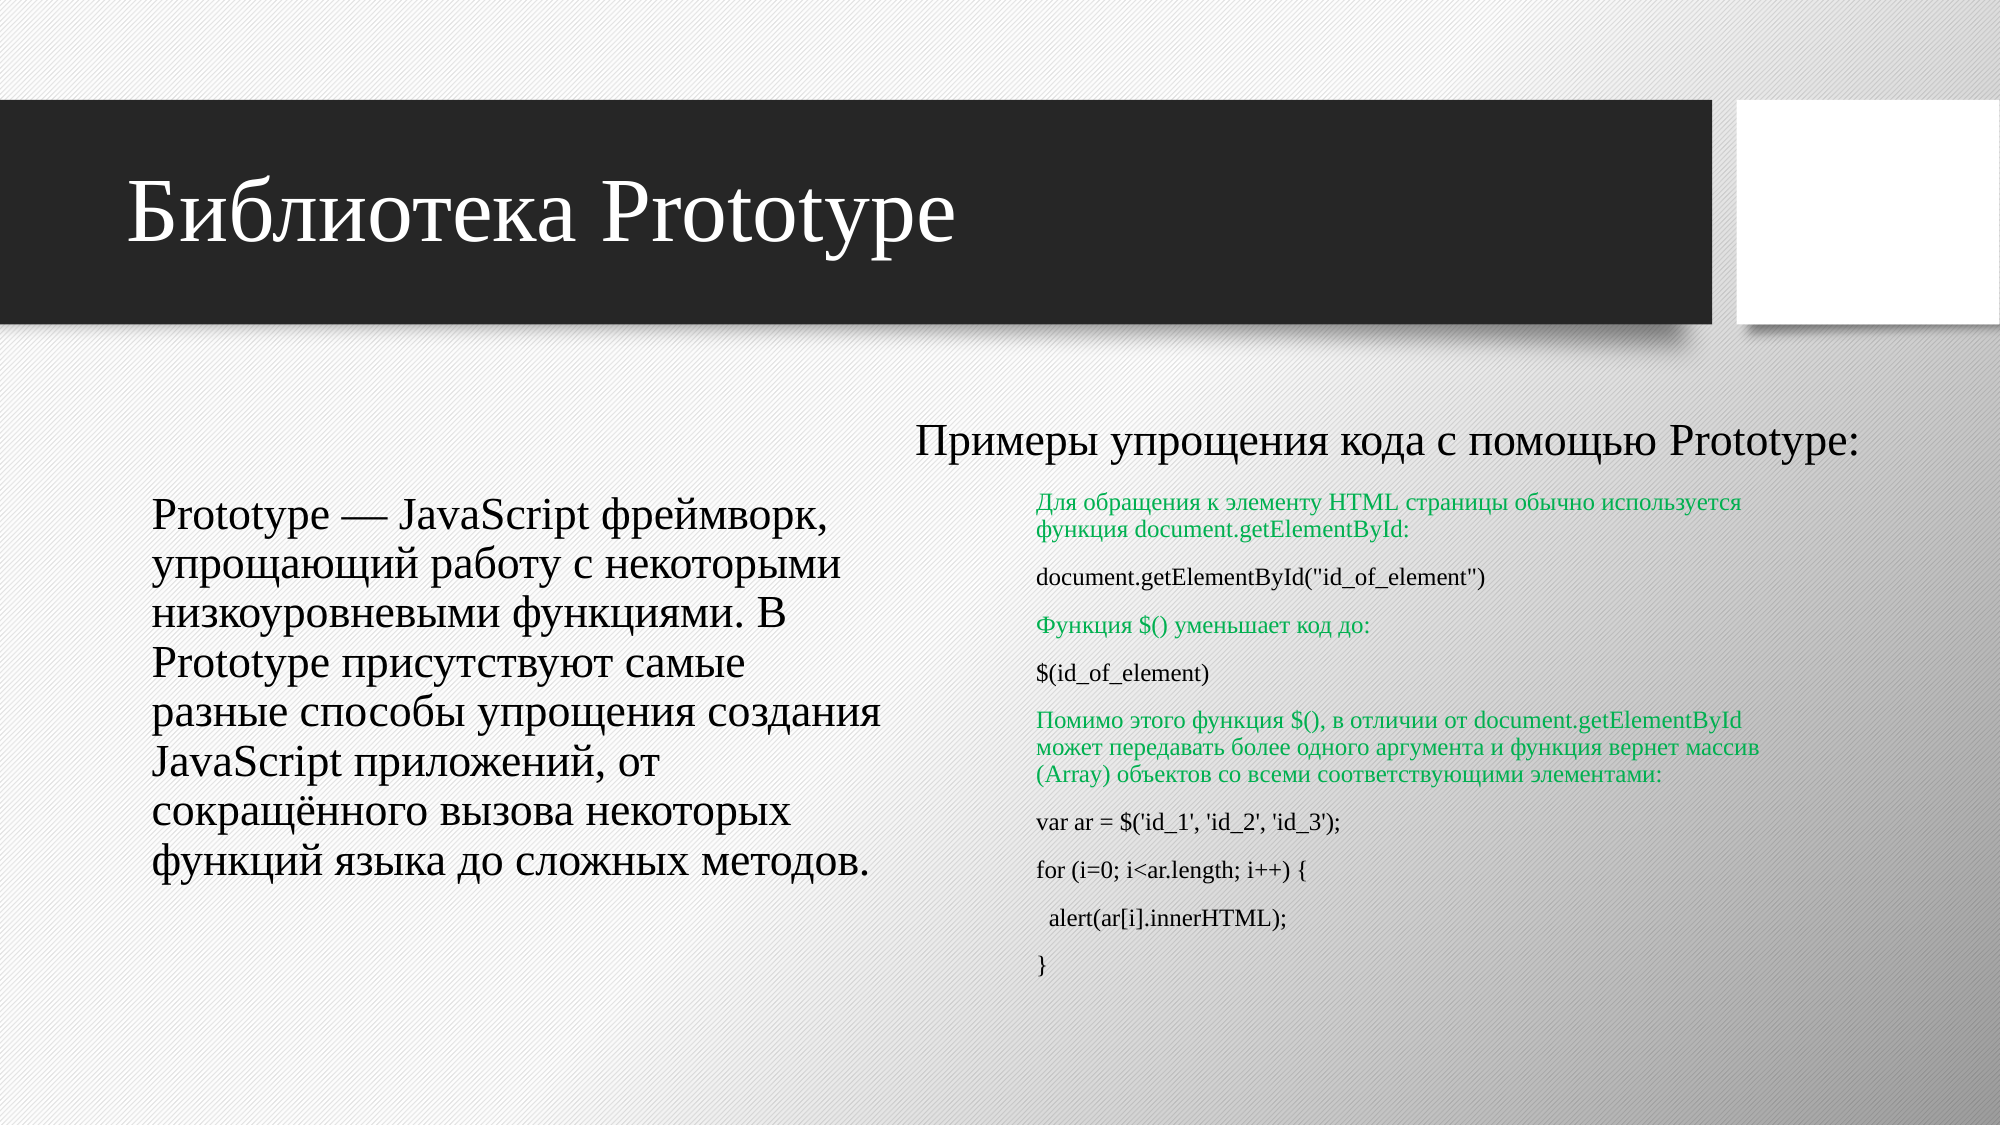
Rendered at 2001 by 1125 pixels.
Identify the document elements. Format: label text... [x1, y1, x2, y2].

picture [1736, 325, 2000, 347]
text_box Prototype — JavaScript фреймворк, упрощающий работу с некоторыми низкоуровневыми функциями. В Prototype присутствуют самые разные способы упрощения создания JavaScript приложений, от сокращённого вызова некоторых функций языка до сложных методов. [136, 482, 901, 1073]
picture [0, 325, 1713, 376]
title Библиотека Prototype [111, 123, 1689, 301]
text_box Примеры упрощения кода с помощью Prototype: [900, 408, 1971, 482]
list Для обращения к элементу HTML страницы обычно используется функция document.getElementById: document.getElementById("id_of_element") Функция $() уменьшает код до: $(id_of_element) Помимо этого функция $(), в отличии от document.getElementById может передавать более одного аргумента и функция вернет массив (Array) объектов со всеми соответствующими элементами: var ar = $('id_1', 'id_2', 'id_3'); for (i=0; i<ar.length; i++) { alert(ar[i].innerHTML); } [1021, 482, 1785, 1002]
